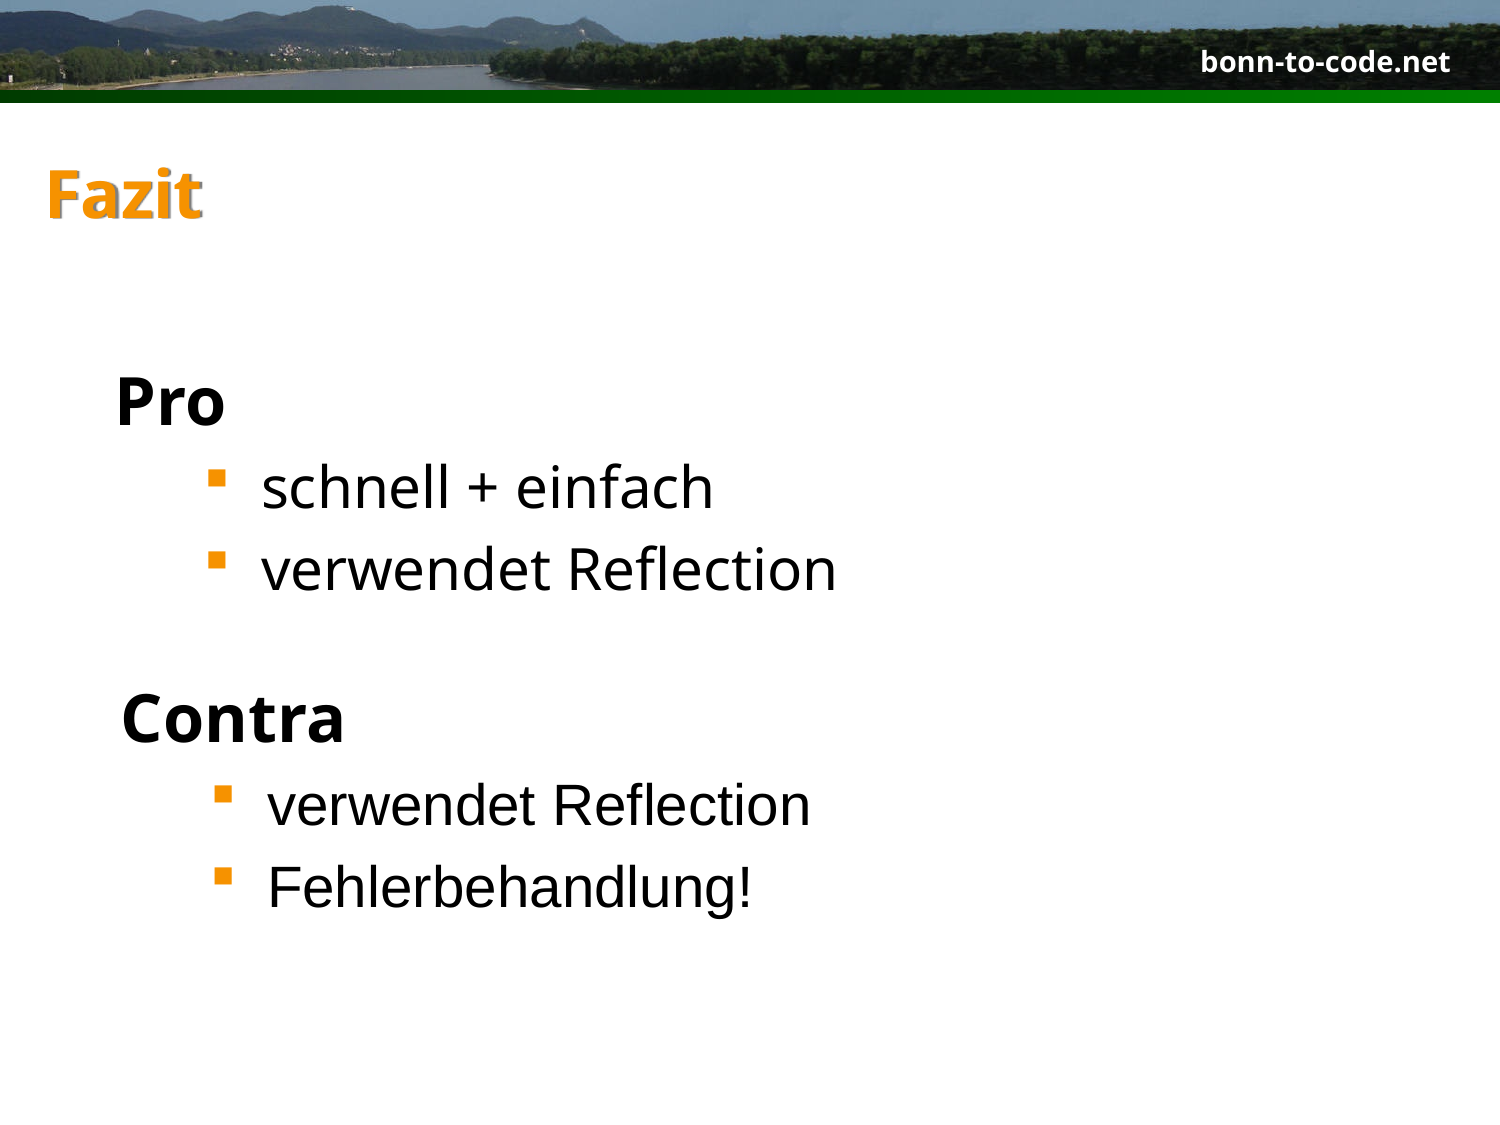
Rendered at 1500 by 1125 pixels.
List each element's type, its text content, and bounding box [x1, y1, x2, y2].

list Pro schnell + einfach verwendet Reflection [99, 351, 1219, 680]
title Fazit [29, 113, 1471, 270]
text_box Contra verwendet Reflection Fehlerbehandlung! [105, 667, 1207, 996]
picture [0, 0, 1500, 90]
